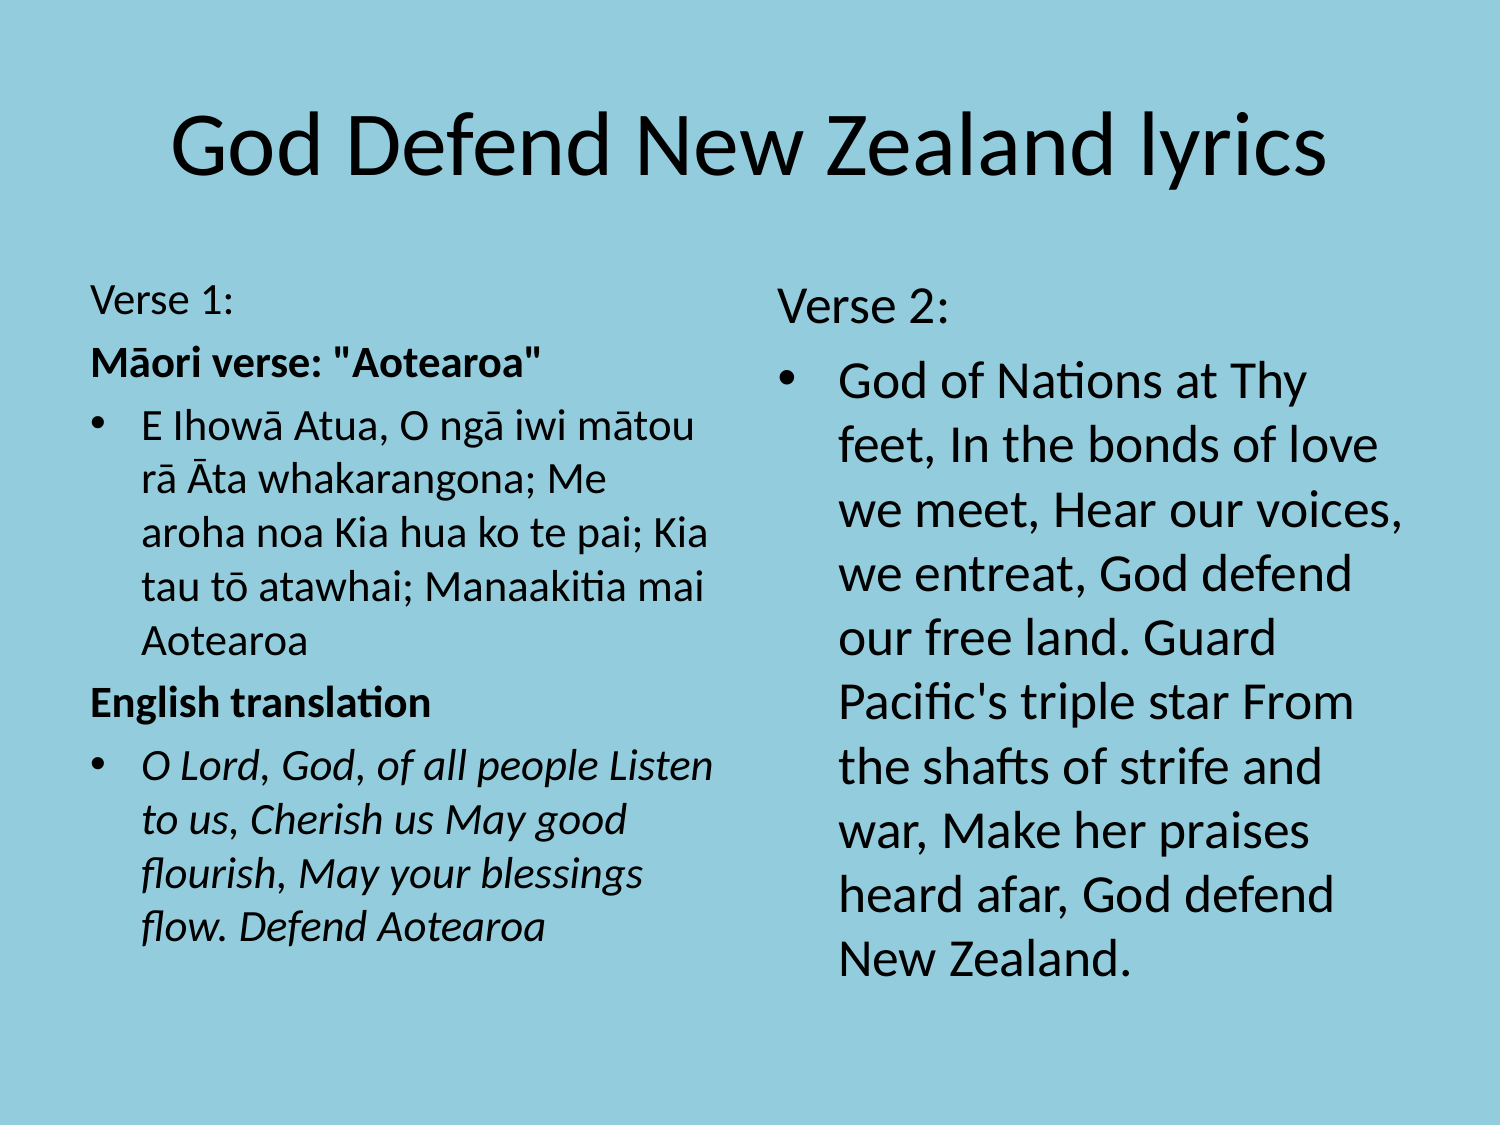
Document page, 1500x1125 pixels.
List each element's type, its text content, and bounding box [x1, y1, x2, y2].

title God Defend New Zealand lyrics [75, 45, 1425, 233]
list Verse 1: Māori verse: "Aotearoa" E Ihowā Atua, O ngā iwi mātou rā Āta whakarangona; Me aroha noa Kia hua ko te pai; Kia tau tō atawhai; Manaakitia mai Aotearoa English translation O Lord, God, of all people Listen to us, Cherish us May good flourish, May your blessings flow. Defend Aotearoa [75, 262, 738, 1005]
list Verse 2: God of Nations at Thy feet, In the bonds of love we meet, Hear our voices, we entreat, God defend our free land. Guard Pacific's triple star From the shafts of strife and war, Make her praises heard afar, God defend New Zealand. [762, 262, 1425, 1005]
